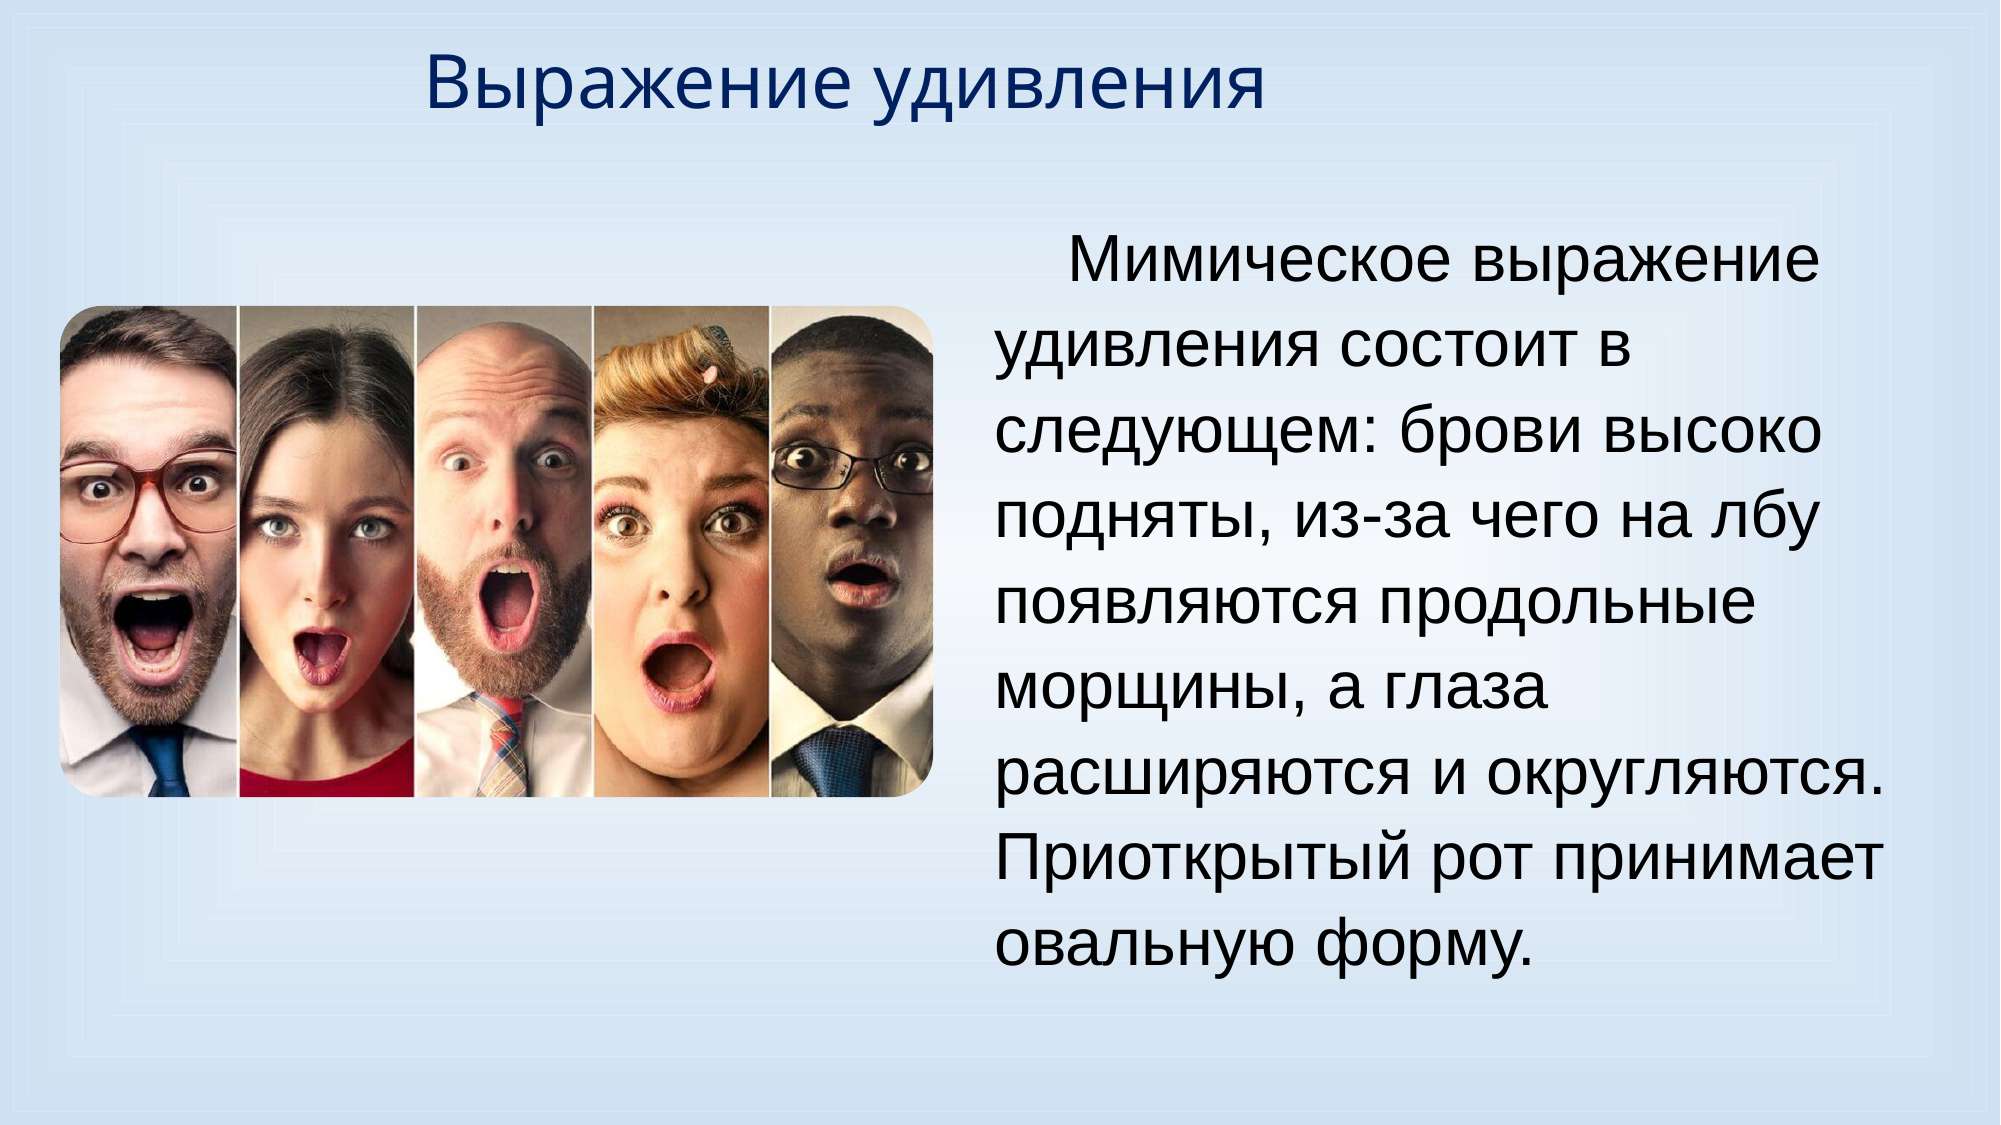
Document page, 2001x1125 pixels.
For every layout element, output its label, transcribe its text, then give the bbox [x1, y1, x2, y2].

text_box Мимическое выражение удивления состоит в следующем: брови высоко подняты, из-за чего на лбу появляются продольные морщины, а глаза расширяются и округляются. Приоткрытый рот принимает овальную форму. [979, 104, 1965, 1083]
picture [59, 305, 934, 798]
text_box Выражение удивления [409, 25, 1550, 131]
